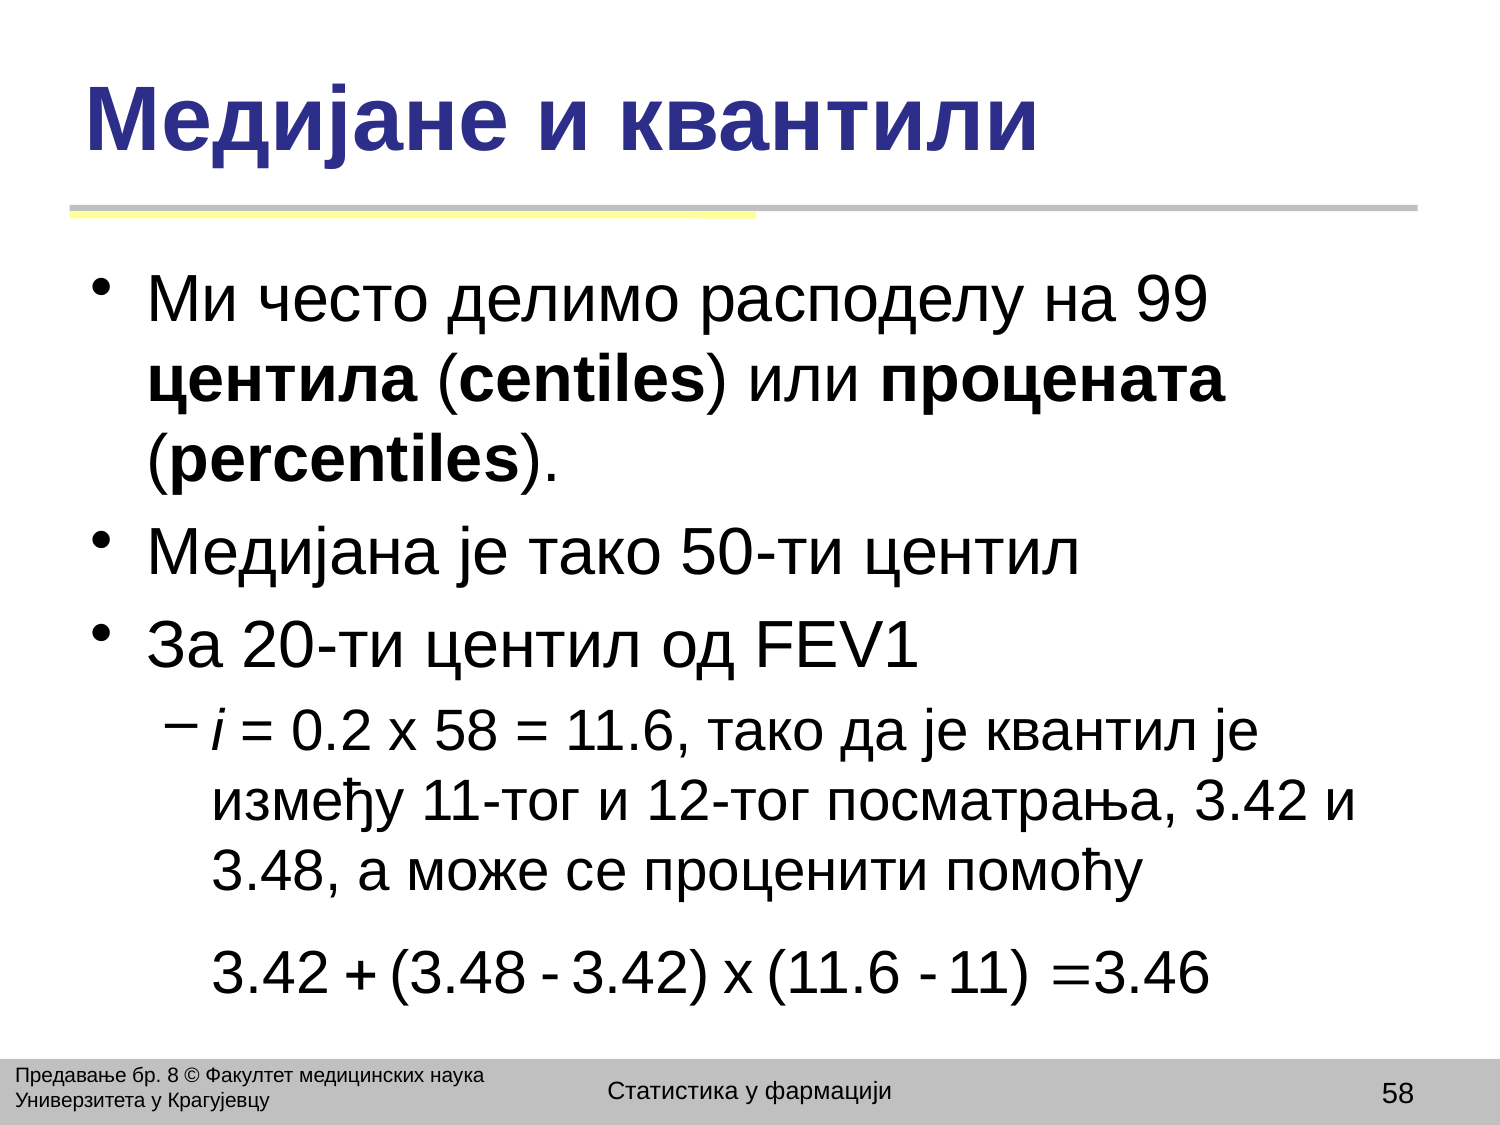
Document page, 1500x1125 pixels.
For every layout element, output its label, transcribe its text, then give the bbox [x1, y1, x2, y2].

list Mи често делимо расподелу на 99 центила (centiles) или процената (percentiles). Медијана је тако 50-ти центил За 20-ти центил од FEV1 i = 0.2 x 58 = 11.6, тако да је квантил је између 11-тог и 12-тог посматрања, 3.42 и 3.48, а може се проценити помоћу [74, 246, 1426, 1023]
slide_number Предавање бр. 8 © Факултет медицинских наука Универзитета у Крагујевцу [0, 1053, 631, 1108]
slide_number 58 [1079, 1066, 1430, 1125]
title Медијане и квантили [69, 19, 1426, 208]
footer Статистика у фармацији [512, 1066, 988, 1125]
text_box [201, 932, 1224, 1024]
